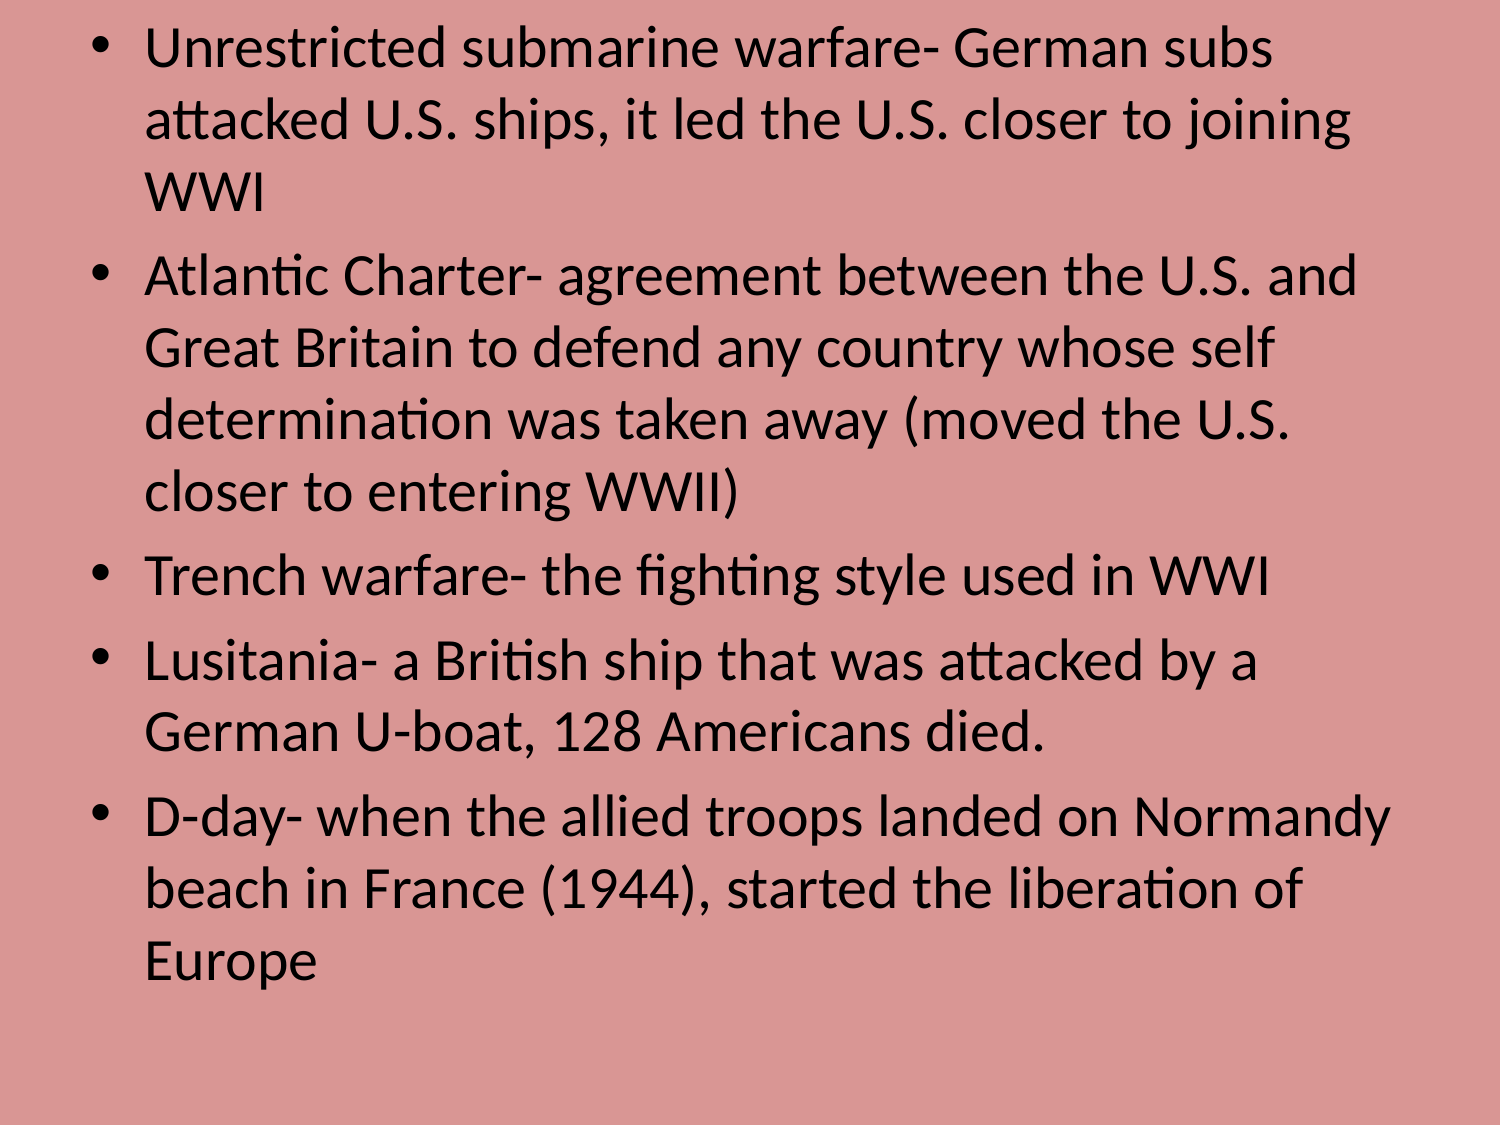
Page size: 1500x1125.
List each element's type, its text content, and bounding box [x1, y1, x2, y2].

list Unrestricted submarine warfare- German subs attacked U.S. ships, it led the U.S. closer to joining WWI Atlantic Charter- agreement between the U.S. and Great Britain to defend any country whose self determination was taken away (moved the U.S. closer to entering WWII) Trench warfare- the fighting style used in WWI Lusitania- a British ship that was attacked by a German U-boat, 128 Americans died. D-day- when the allied troops landed on Normandy beach in France (1944), started the liberation of Europe [75, 0, 1425, 1005]
